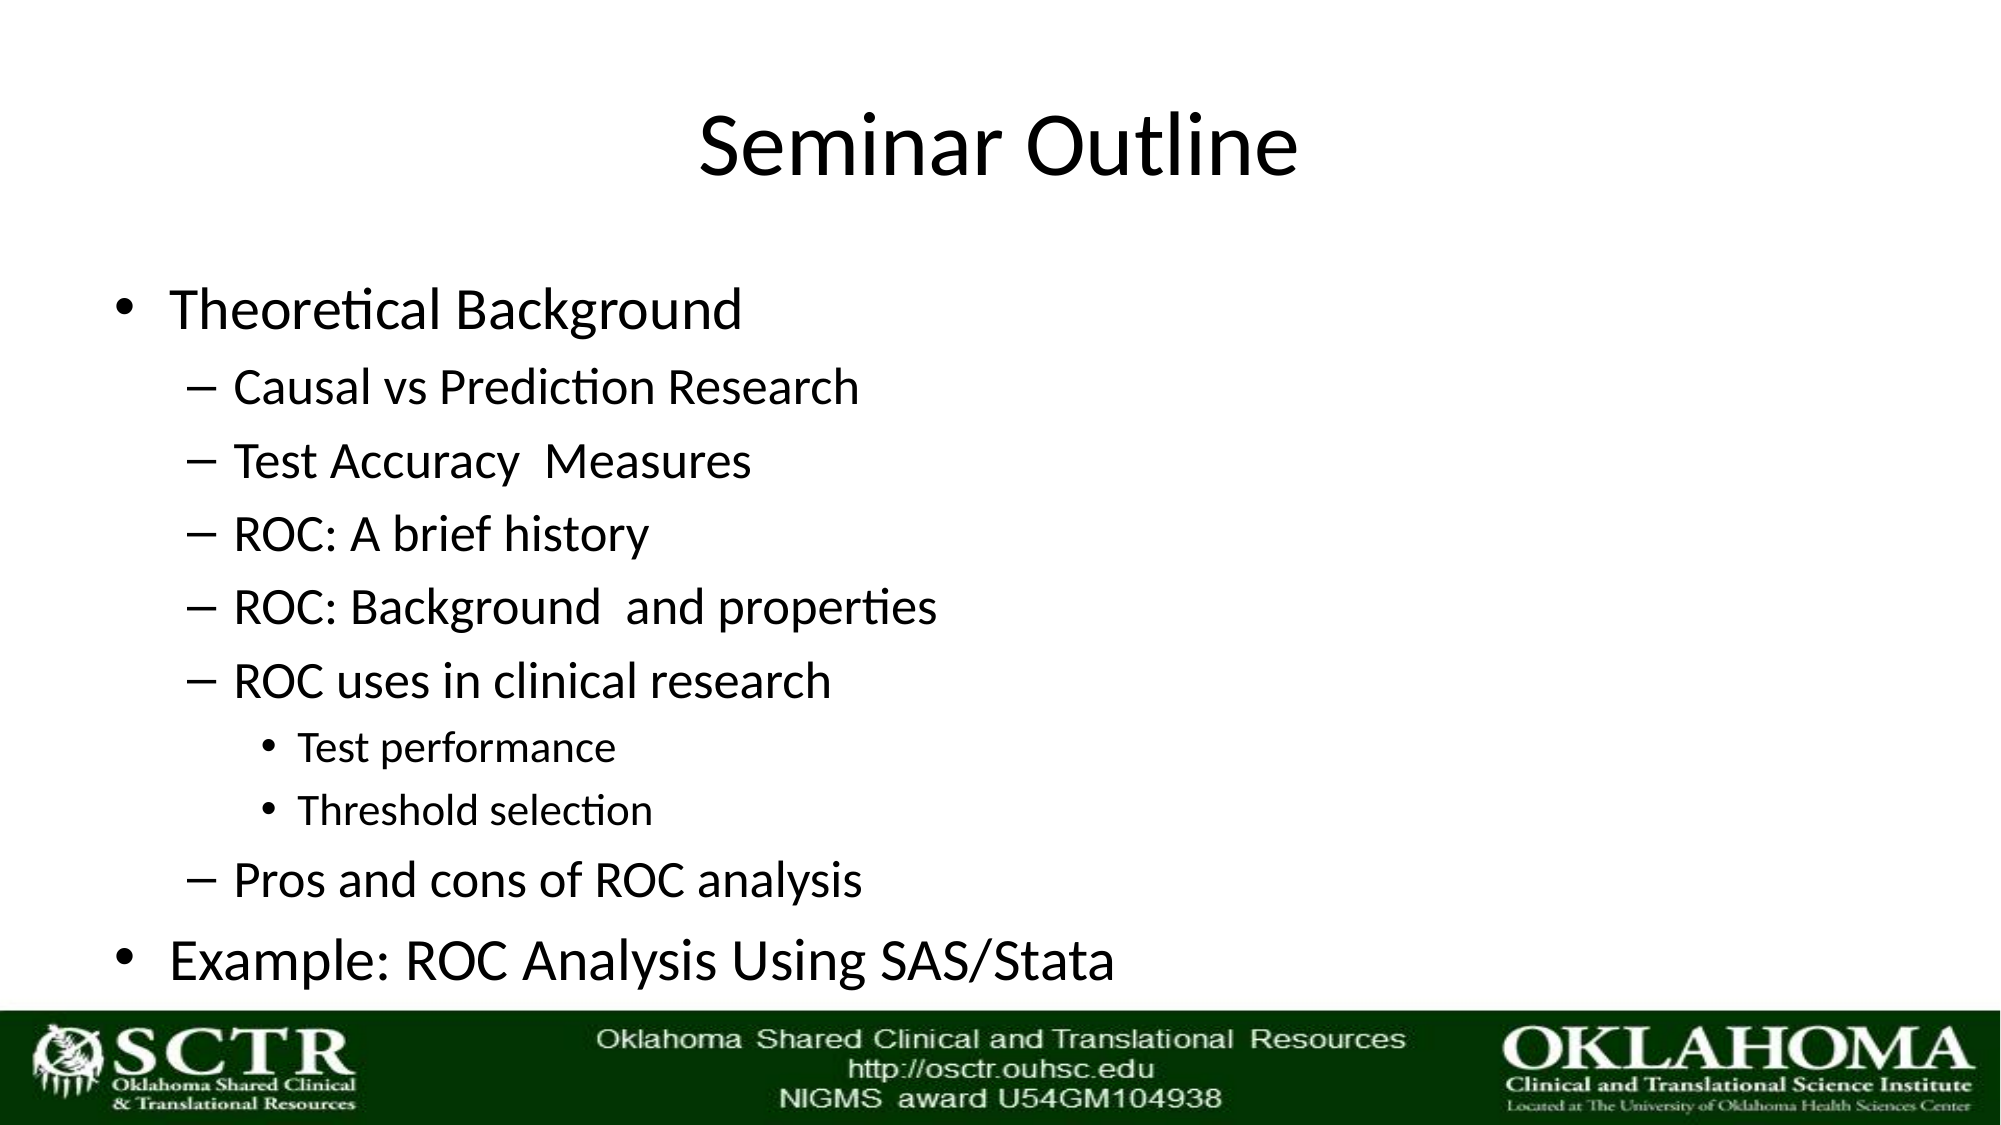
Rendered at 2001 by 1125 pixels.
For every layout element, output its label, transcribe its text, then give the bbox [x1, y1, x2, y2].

title Seminar Outline [99, 45, 1900, 233]
picture [0, 0, 2001, 1125]
list Theoretical Background Causal vs Prediction Research Test Accuracy Measures ROC: A brief history ROC: Background and properties ROC uses in clinical research Test performance Threshold selection Pros and cons of ROC analysis Example: ROC Analysis Using SAS/Stata [99, 262, 1900, 1005]
